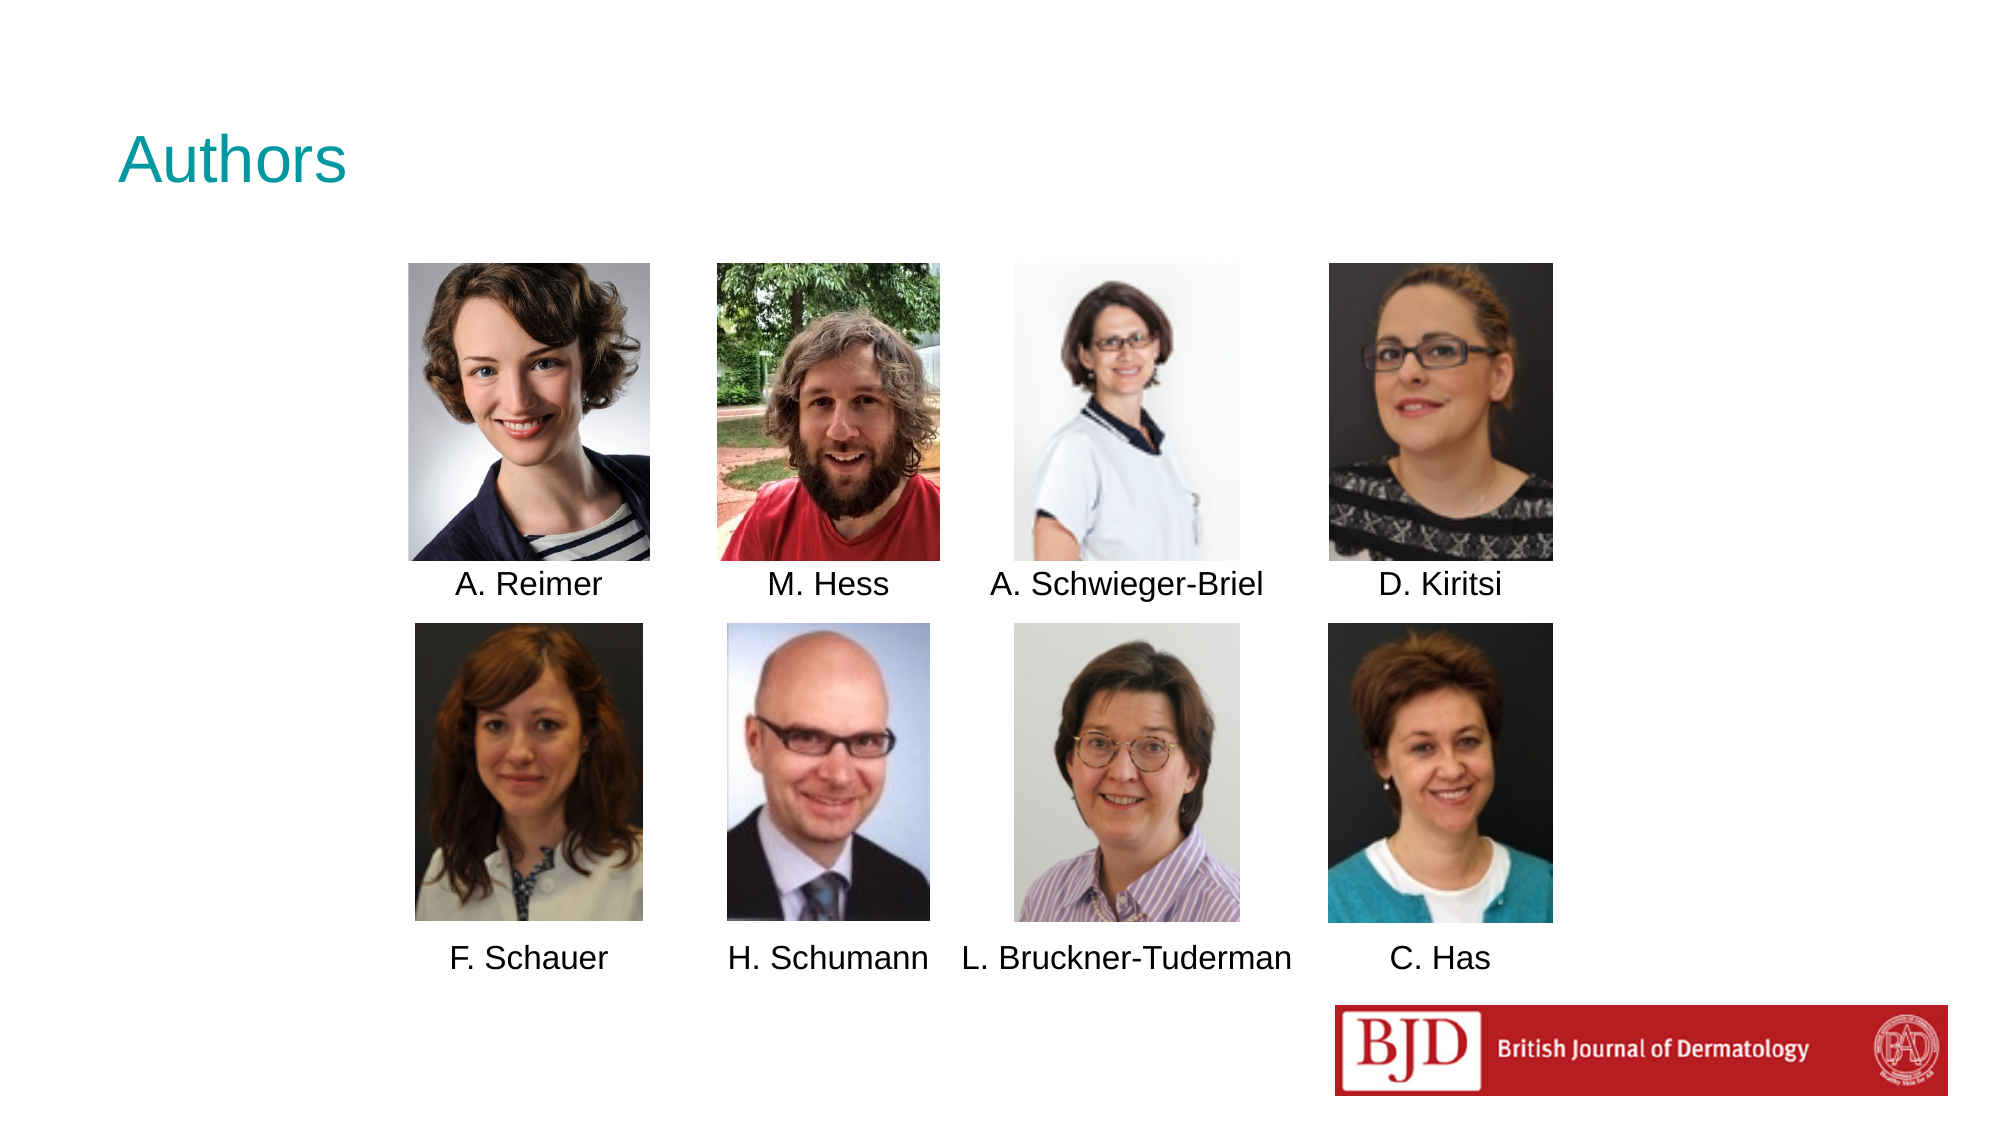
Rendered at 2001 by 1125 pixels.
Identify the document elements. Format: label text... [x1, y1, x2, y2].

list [1013, 263, 1241, 561]
text_box L. Bruckner-Tuderman [946, 929, 1308, 984]
picture [415, 623, 643, 921]
text_box A. Reimer [440, 568, 618, 610]
text_box A. Schwieger-Briel [975, 555, 1279, 610]
picture [1014, 623, 1240, 923]
text_box [25, 0, 267, 187]
text_box D. Kiritsi [1363, 568, 1518, 610]
picture [1335, 1005, 1948, 1096]
picture [717, 263, 941, 561]
text_box M. Hess [752, 568, 905, 610]
picture [726, 623, 931, 921]
picture [1328, 263, 1553, 561]
text_box H. Schumann [712, 929, 945, 984]
text_box C. Has [1374, 932, 1507, 984]
title Authors [118, 113, 1885, 197]
picture [1327, 623, 1554, 923]
text_box F. Schauer [434, 929, 624, 984]
picture [408, 263, 651, 561]
